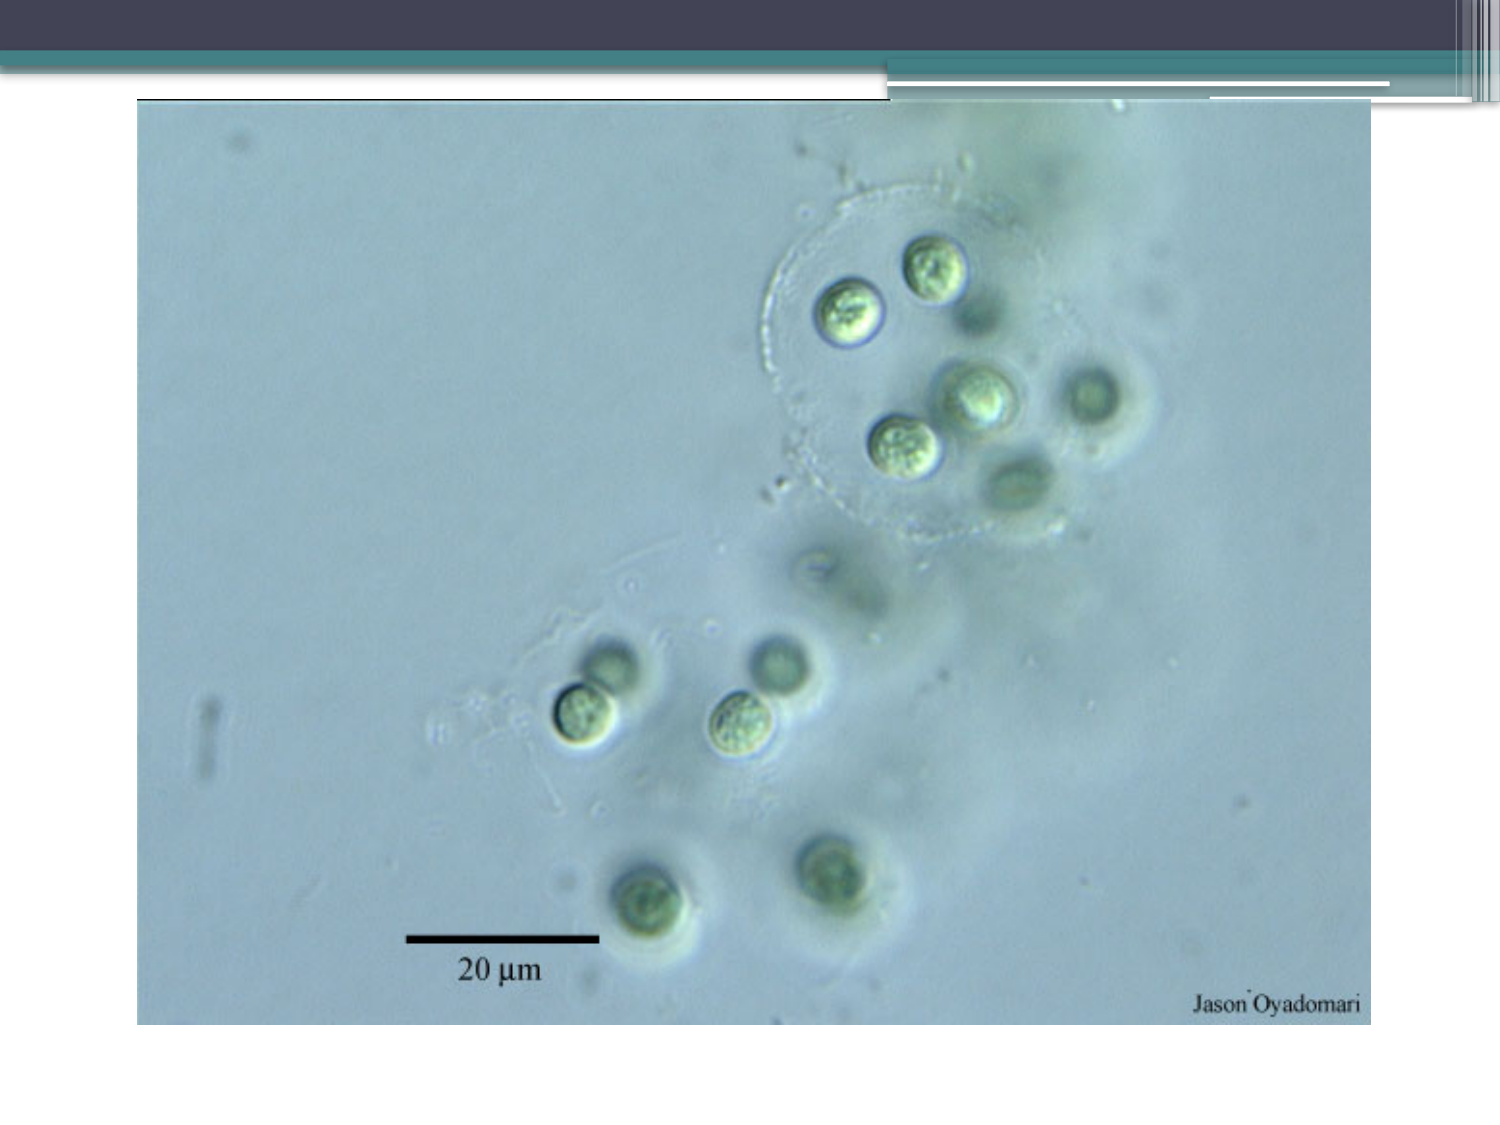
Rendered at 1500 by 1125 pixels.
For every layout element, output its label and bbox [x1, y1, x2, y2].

picture [137, 99, 1371, 1026]
